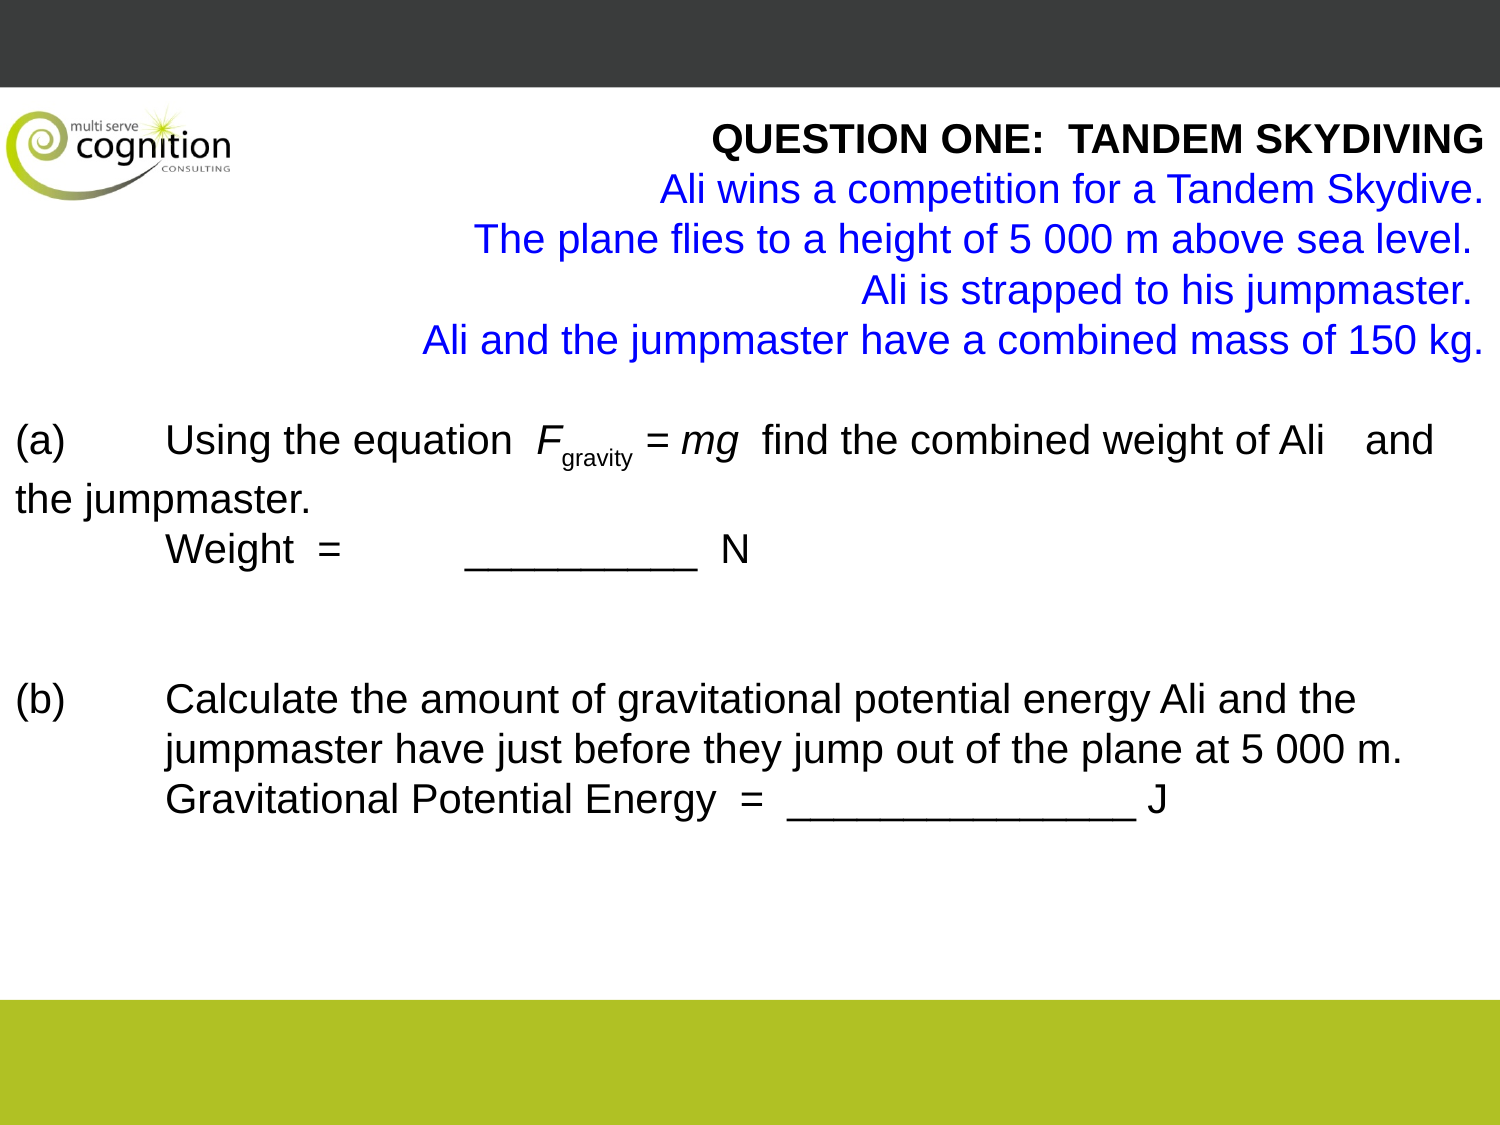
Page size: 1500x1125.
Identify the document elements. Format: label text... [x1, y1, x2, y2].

text_box QUESTION ONE: TANDEM SKYDIVING Ali wins a competition for a Tandem Skydive. The plane flies to a height of 5 000 m above sea level. Ali is strapped to his jumpmaster. Ali and the jumpmaster have a combined mass of 150 kg. (a) Using the equation Fgravity = mg find the combined weight of Ali and the jumpmaster. Weight = __________ N (b) Calculate the amount of gravitational potential energy Ali and the jumpmaster have just before they jump out of the plane at 5 000 m. Gravitational Potential Energy = _______________ J [0, 104, 1500, 929]
